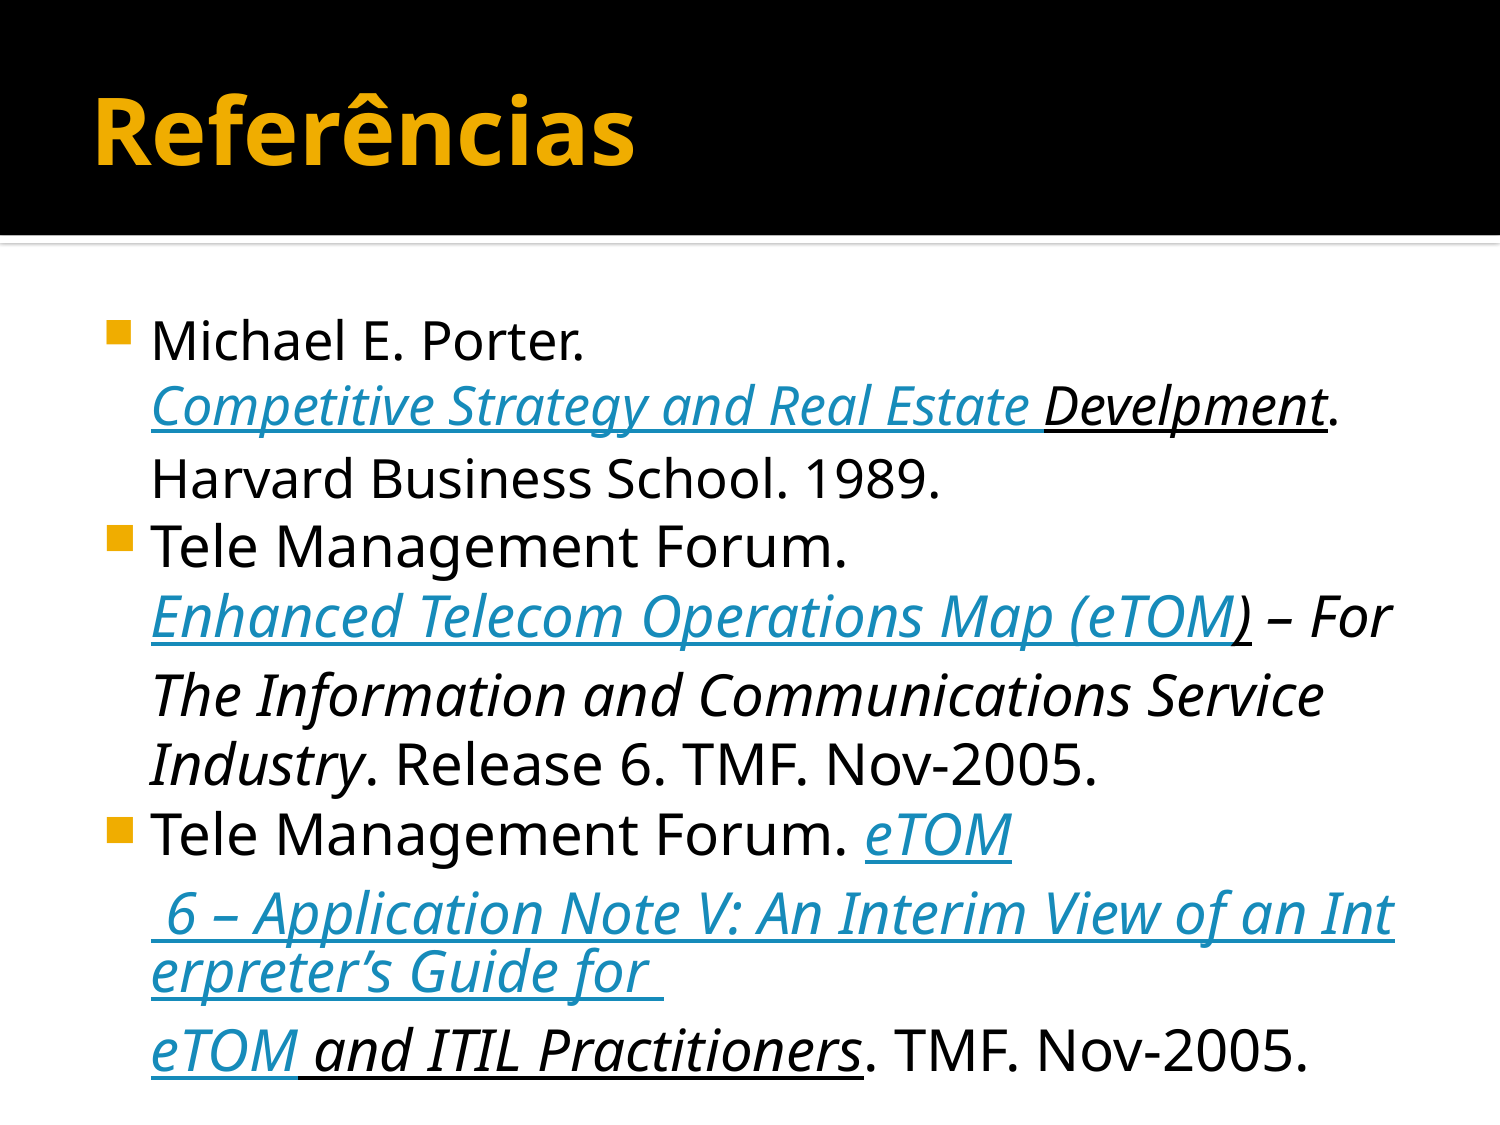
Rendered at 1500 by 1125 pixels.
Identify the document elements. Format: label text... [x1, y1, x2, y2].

list Michael E. Porter. Competitive Strategy and Real Estate Develpment. Harvard Business School. 1989. Tele Management Forum. Enhanced Telecom Operations Map (eTOM) – For The Information and Communications Service Industry. Release 6. TMF. Nov-2005. Tele Management Forum. eTOM 6 – Application Note V: An Interim View of an Interpreter’s Guide for eTOM and ITIL Practitioners. TMF. Nov-2005. [75, 291, 1425, 1050]
title Referências [75, 25, 1425, 231]
